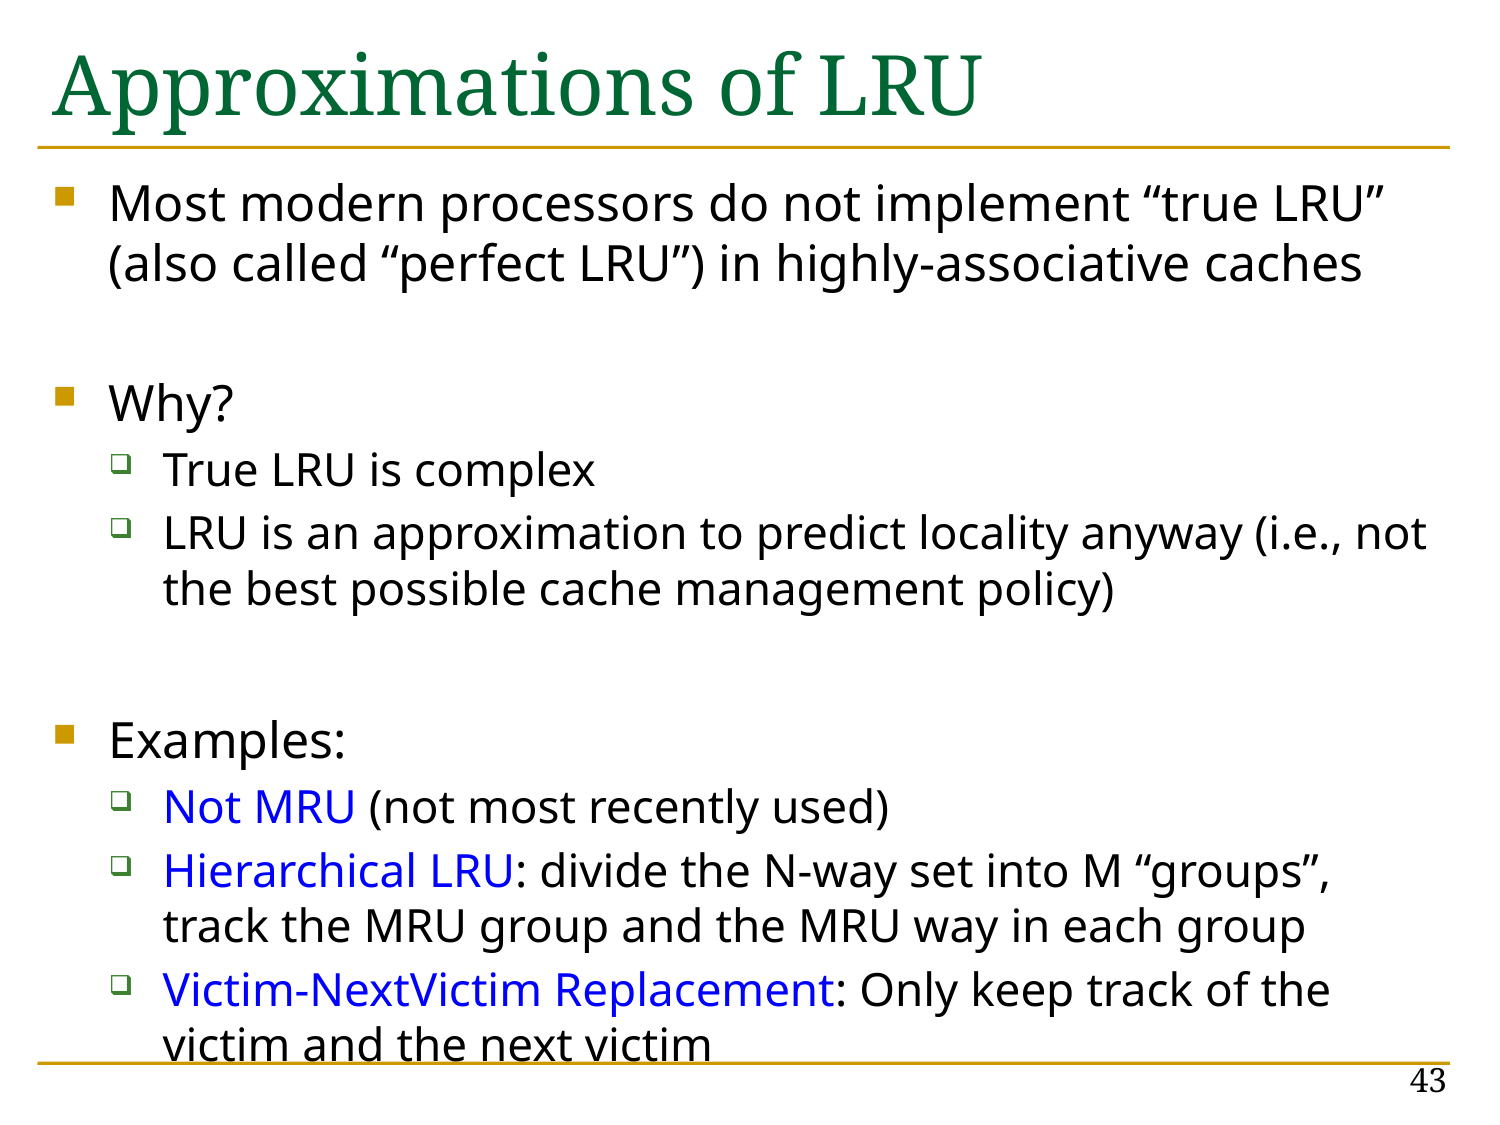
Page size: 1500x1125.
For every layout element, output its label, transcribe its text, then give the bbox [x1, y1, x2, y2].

slide_number 43 [1111, 1036, 1462, 1112]
list Most modern processors do not implement “true LRU” (also called “perfect LRU”) in highly-associative caches Why? True LRU is complex LRU is an approximation to predict locality anyway (i.e., not the best possible cache management policy) Examples: Not MRU (not most recently used) Hierarchical LRU: divide the N-way set into M “groups”, track the MRU group and the MRU way in each group Victim-NextVictim Replacement: Only keep track of the victim and the next victim [37, 163, 1450, 1016]
title Approximations of LRU [37, 24, 1450, 163]
